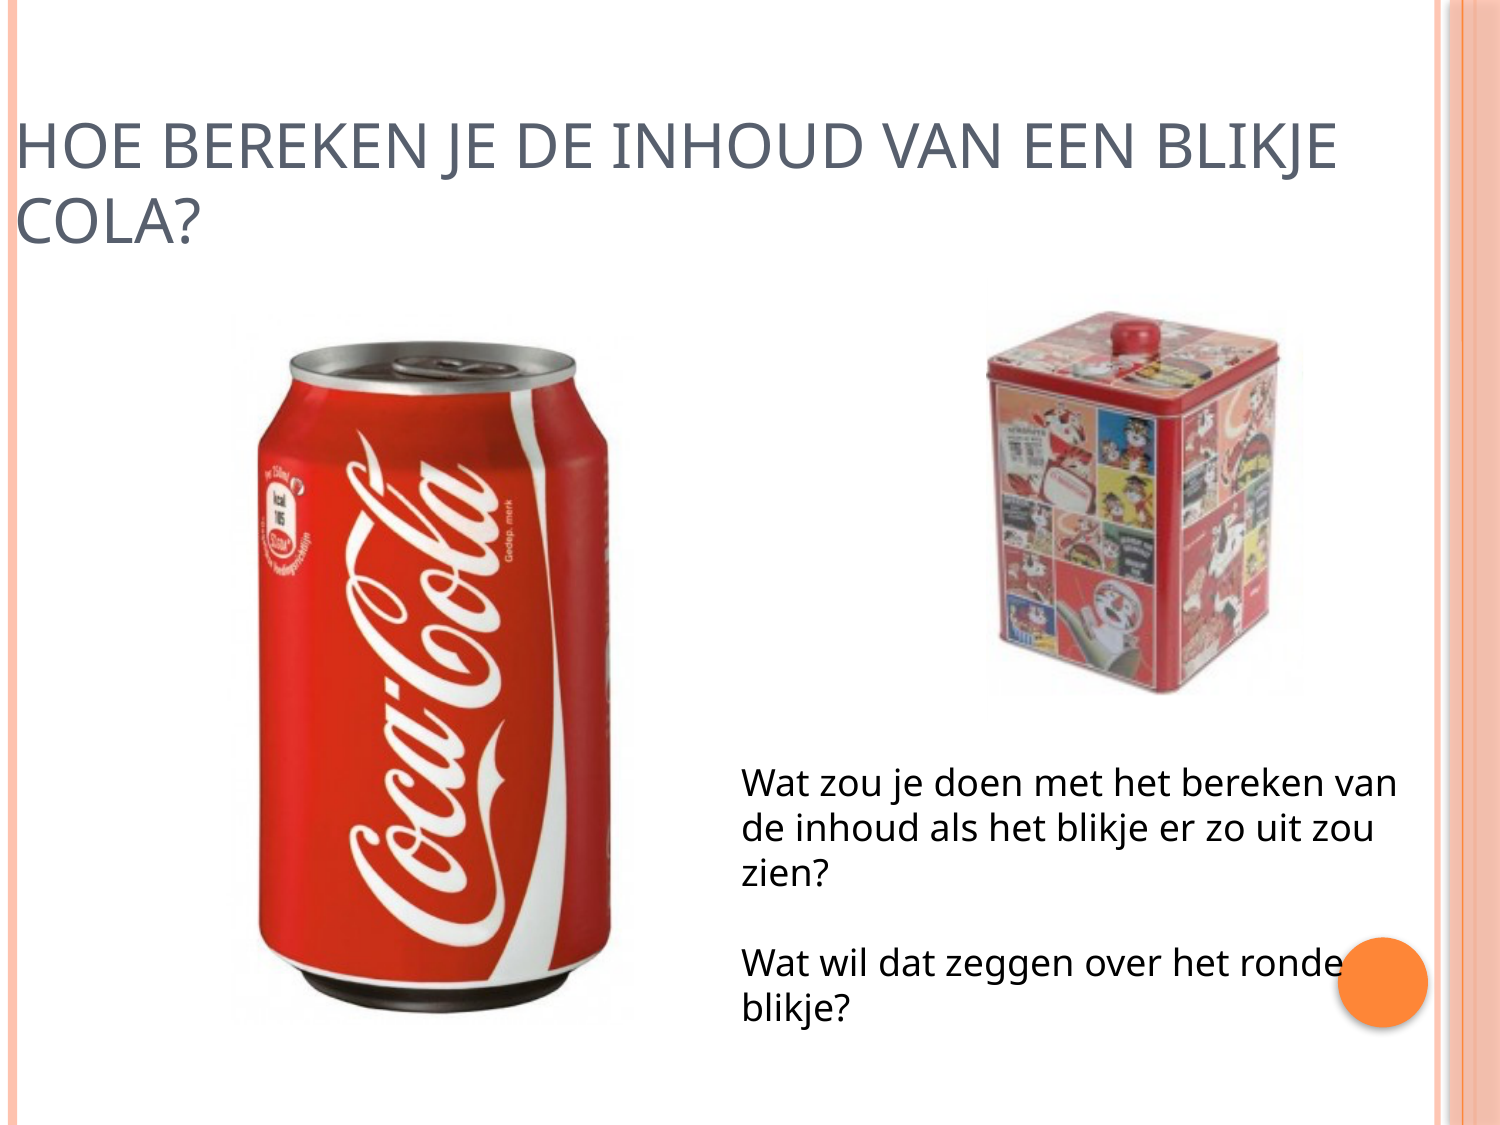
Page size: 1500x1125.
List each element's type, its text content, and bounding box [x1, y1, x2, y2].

text_box Wat zou je doen met het bereken van de inhoud als het blikje er zo uit zou zien? Wat wil dat zeggen over het ronde blikje? [726, 751, 1447, 1037]
title Hoe bereken je de inhoud van een blikje cola? [0, 78, 1463, 264]
picture [76, 313, 787, 1025]
picture [985, 278, 1304, 721]
